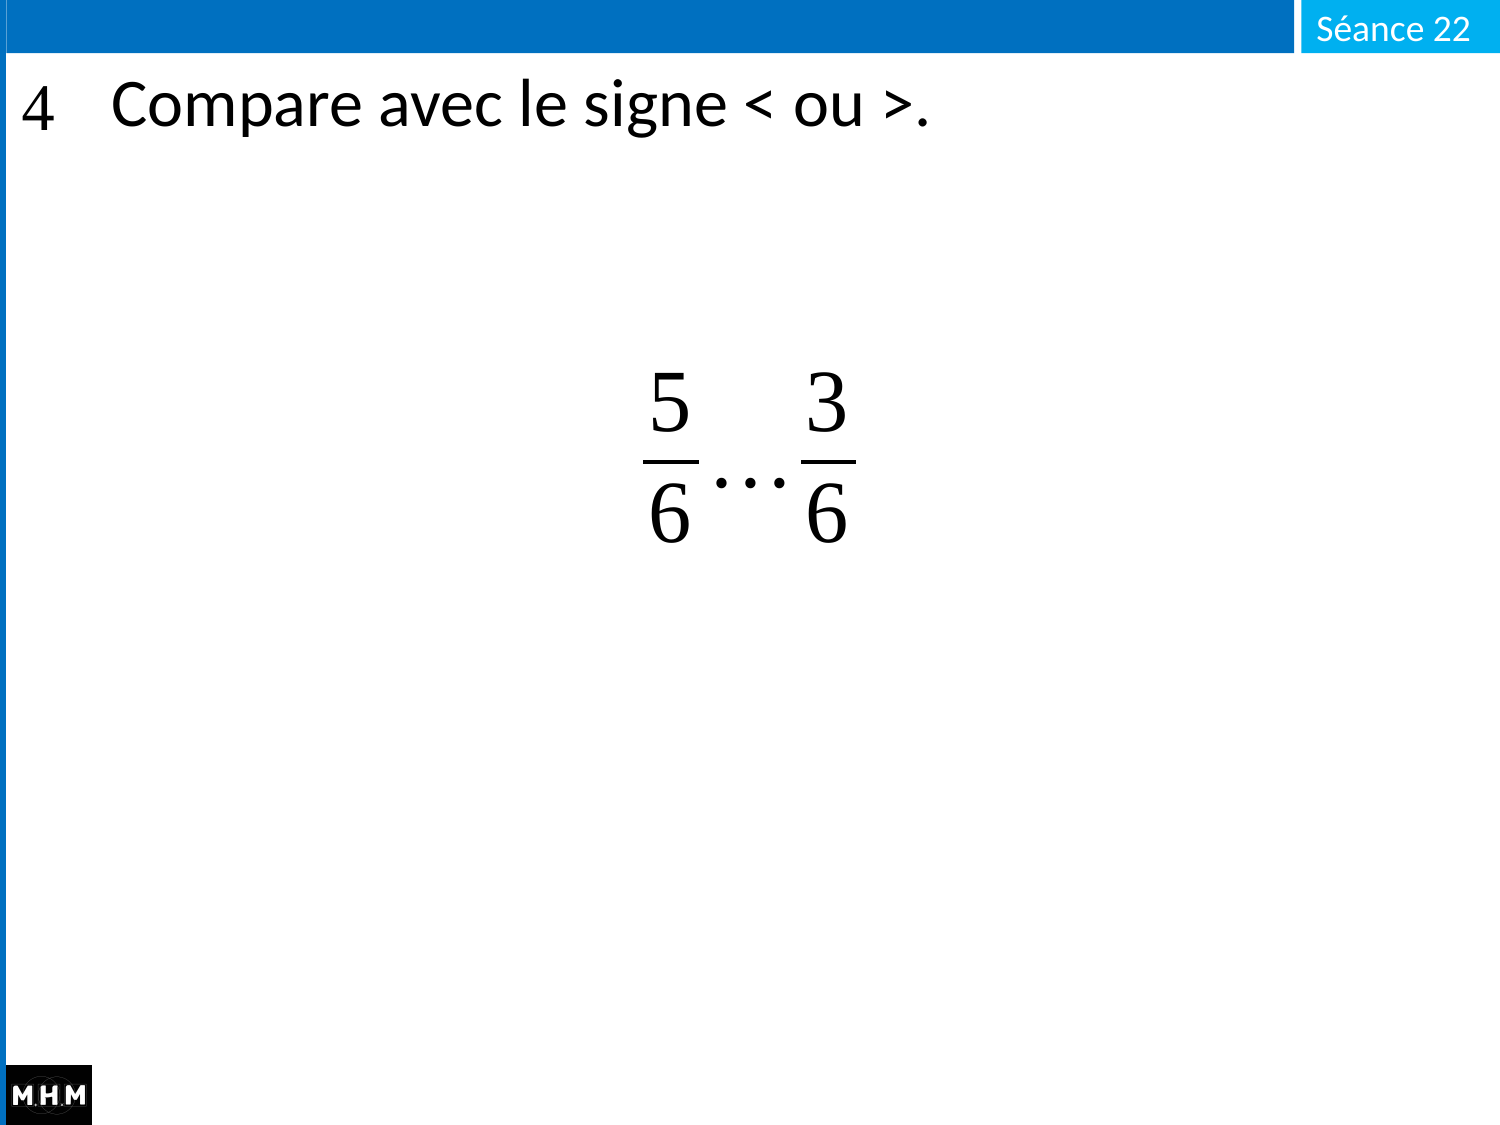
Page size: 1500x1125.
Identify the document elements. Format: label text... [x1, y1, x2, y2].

title Compare avec le signe < ou >. [96, 60, 1391, 150]
picture [6, 1065, 92, 1125]
